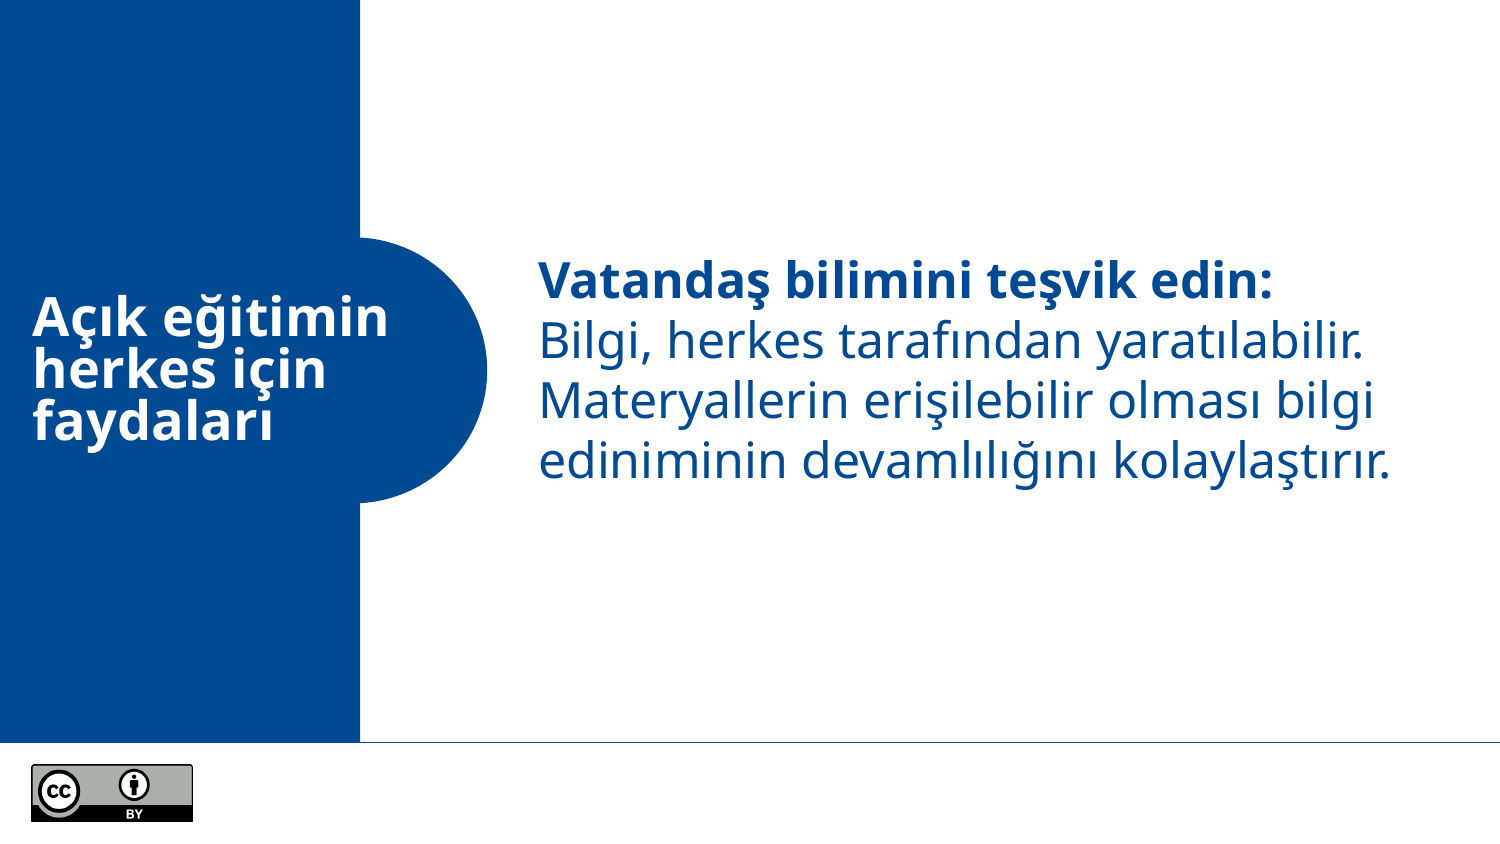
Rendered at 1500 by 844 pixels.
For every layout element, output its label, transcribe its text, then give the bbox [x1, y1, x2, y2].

text_box [0, 0, 361, 742]
text_box [254, 237, 488, 504]
picture [31, 764, 193, 822]
text_box Açık eğitimin herkes için faydaları [17, 279, 432, 466]
text_box Vatandaş bilimini teşvik edin: Bilgi, herkes tarafından yaratılabilir. Materyallerin erişilebilir olması bilgi ediniminin devamlılığını kolaylaştırır. [523, 233, 1410, 504]
text_box [0, 750, 1500, 844]
